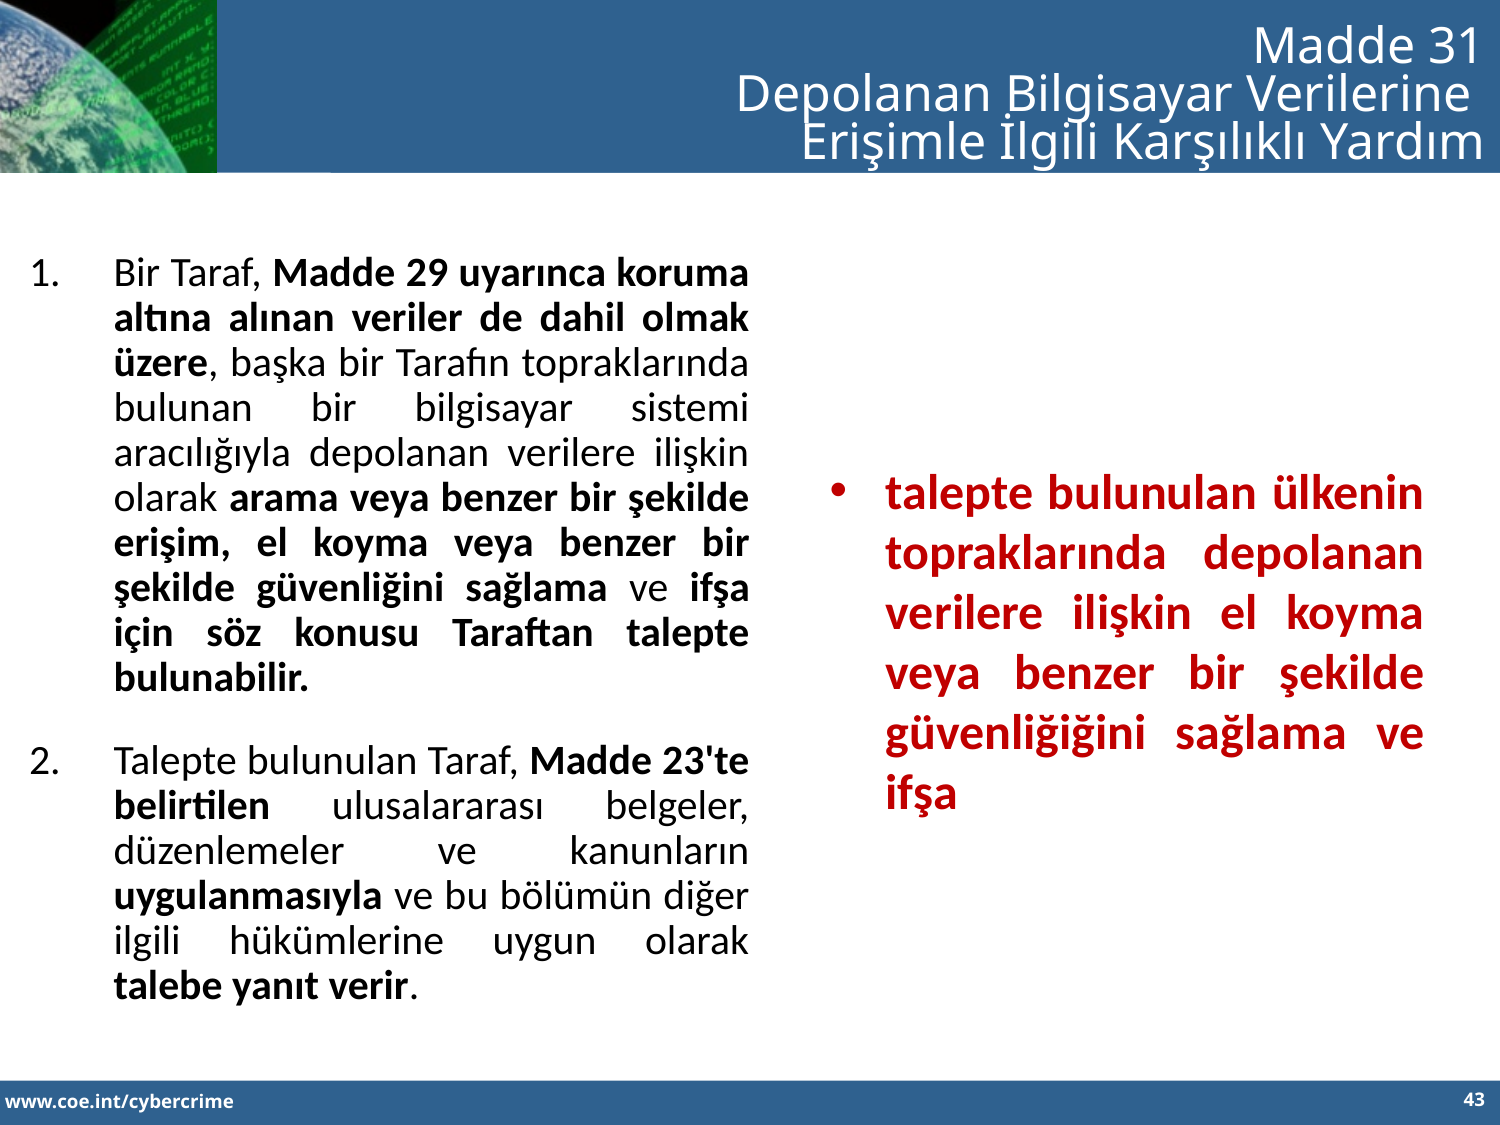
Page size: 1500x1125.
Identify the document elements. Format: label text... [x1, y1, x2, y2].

picture [0, 1, 217, 173]
text_box Madde 31 Depolanan Bilgisayar Verilerine Erişimle İlgili Karşılıklı Yardım [329, 20, 1500, 174]
slide_number 43 [1149, 1079, 1500, 1125]
text_box talepte bulunulan ülkenin topraklarında depolanan verilere ilişkin el koyma veya benzer bir şekilde güvenliğiğini sağlama ve ifşa [814, 451, 1440, 827]
text_box Bir Taraf, Madde 29 uyarınca koruma altına alınan veriler de dahil olmak üzere, başka bir Tarafın topraklarında bulunan bir bilgisayar sistemi aracılığıyla depolanan verilere ilişkin olarak arama veya benzer bir şekilde erişim, el koyma veya benzer bir şekilde güvenliğini sağlama ve ifşa için söz konusu Taraftan talepte bulunabilir. Talepte bulunulan Taraf, Madde 23'te belirtilen ulusalararası belgeler, düzenlemeler ve kanunların uygulanmasıyla ve bu bölümün diğer ilgili hükümlerine uygun olarak talebe yanıt verir. [14, 243, 765, 1016]
